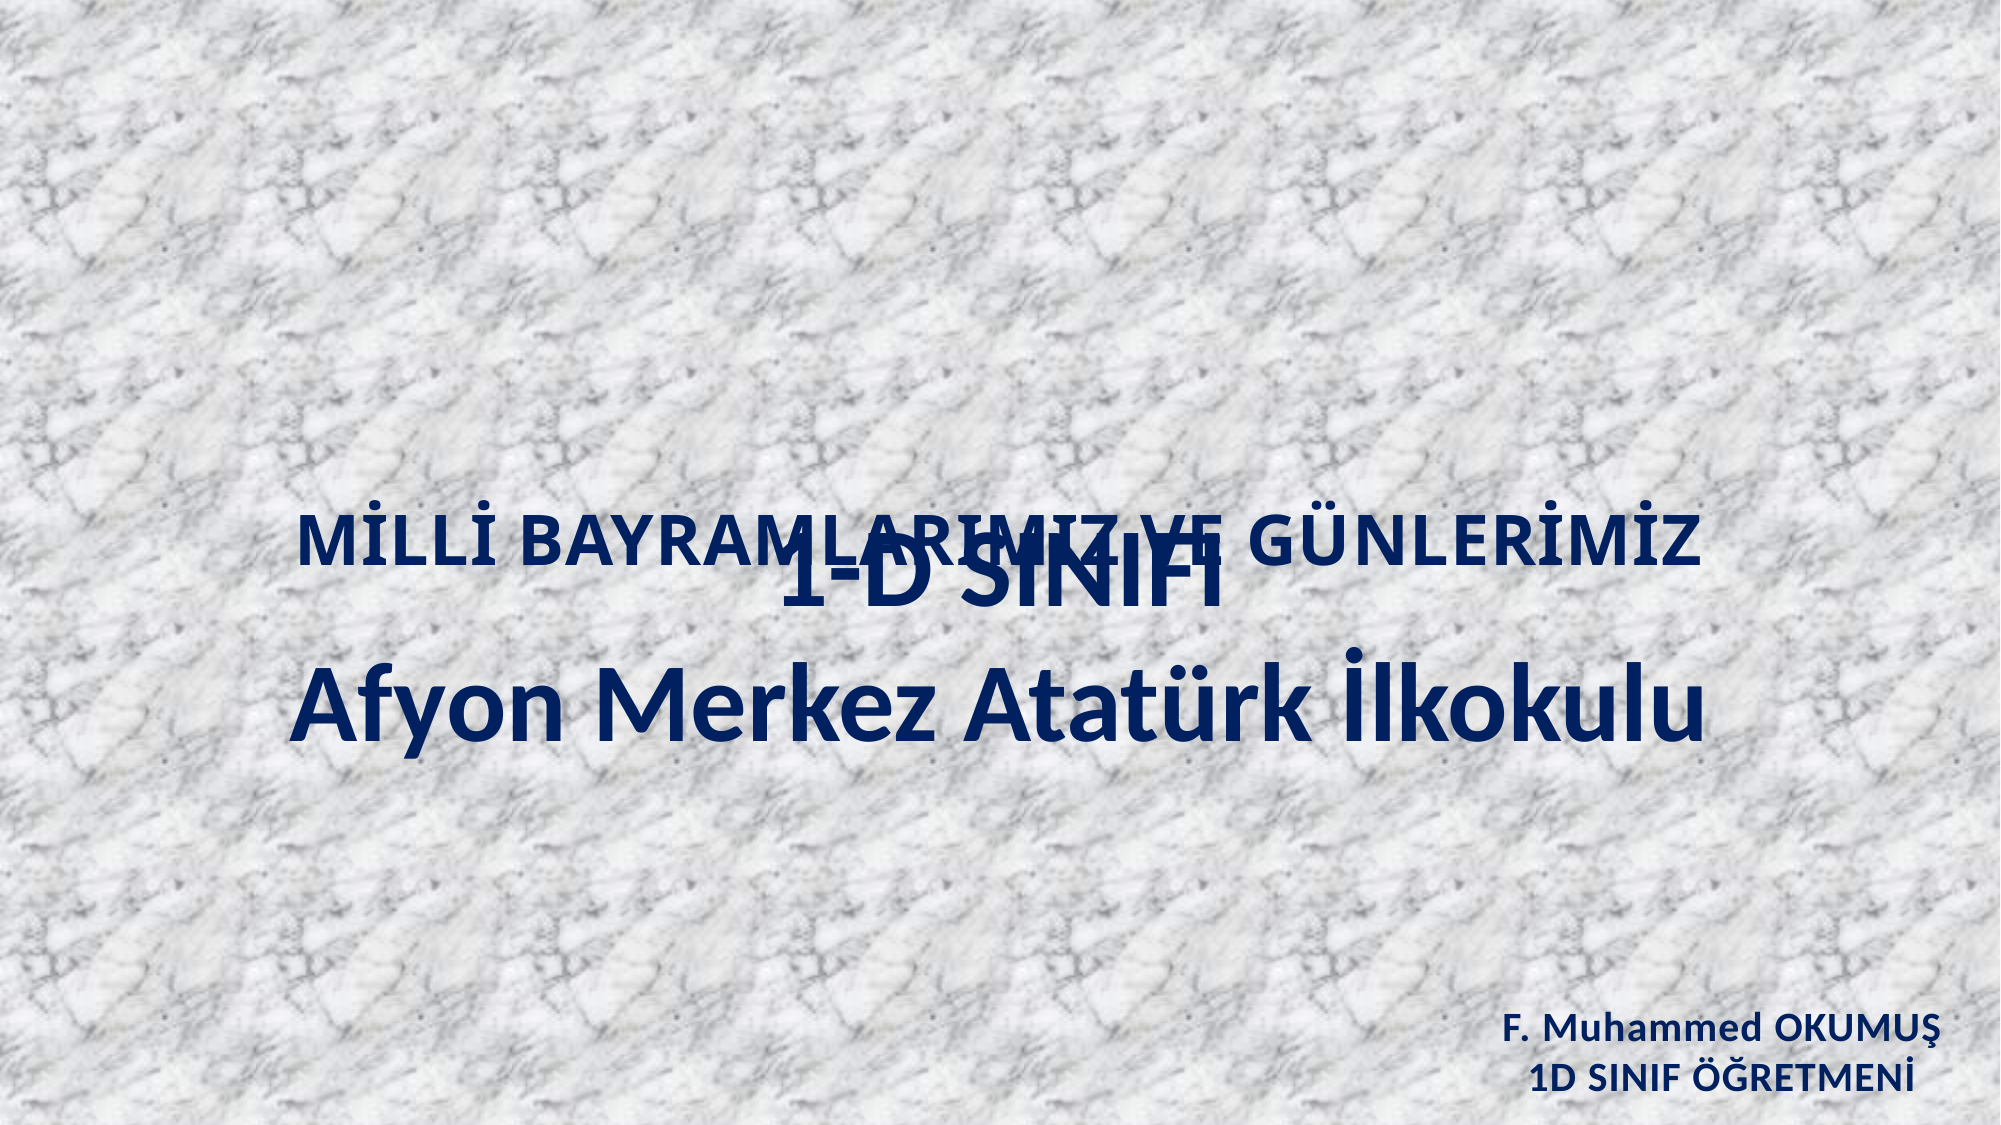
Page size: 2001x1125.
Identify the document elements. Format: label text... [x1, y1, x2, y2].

title MİLLİ BAYRAMLARIMIZ VE GÜNLERİMİZ [249, 184, 1750, 748]
picture [0, 0, 2001, 1125]
text_box F. Muhammed OKUMUŞ 1D SINIF ÖĞRETMENİ [1443, 992, 2000, 1108]
text_box 1-D SINIFI Afyon Merkez Atatürk İlkokulu [274, 486, 1726, 772]
